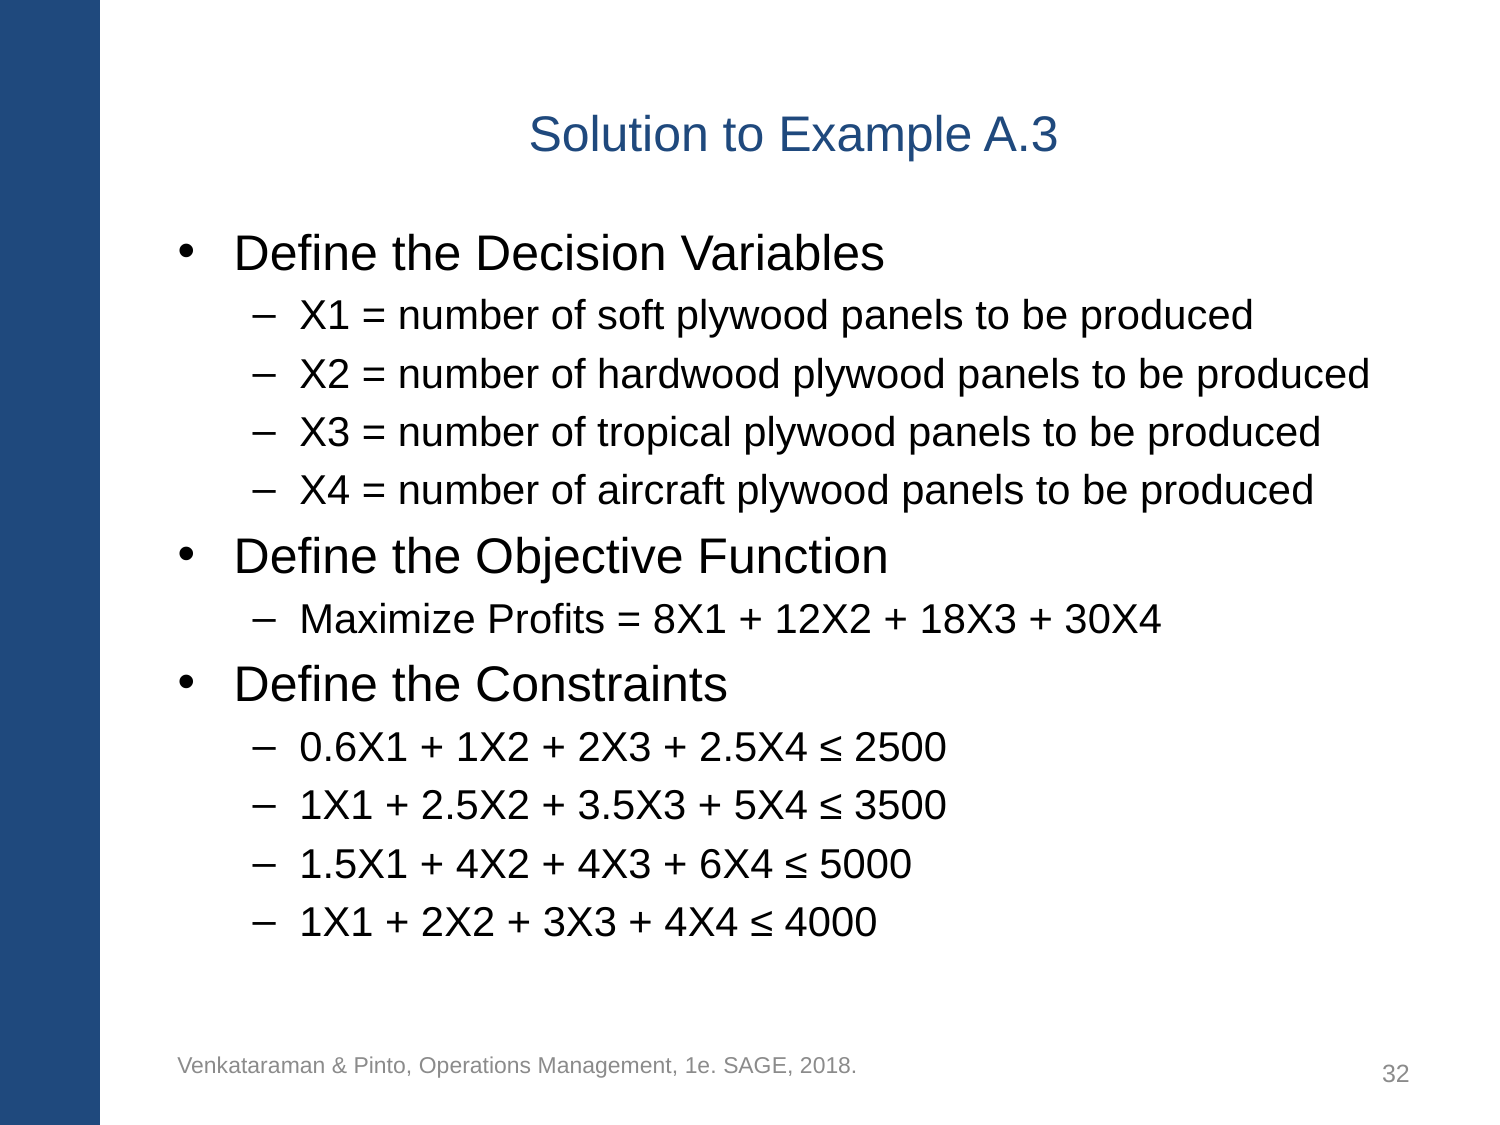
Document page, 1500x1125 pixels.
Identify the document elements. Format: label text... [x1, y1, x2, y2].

title Solution to Example A.3 [162, 37, 1425, 212]
list Define the Decision Variables X1 = number of soft plywood panels to be produced X2 = number of hardwood plywood panels to be produced X3 = number of tropical plywood panels to be produced X4 = number of aircraft plywood panels to be produced Define the Objective Function Maximize Profits = 8X1 + 12X2 + 18X3 + 30X4 Define the Constraints 0.6X1 + 1X2 + 2X3 + 2.5X4 ≤ 2500 1X1 + 2.5X2 + 3.5X3 + 5X4 ≤ 3500 1.5X1 + 4X2 + 4X3 + 6X4 ≤ 5000 1X1 + 2X2 + 3X3 + 4X4 ≤ 4000 [162, 212, 1425, 1025]
slide_number 32 [1350, 1042, 1425, 1103]
footer Venkataraman & Pinto, Operations Management, 1e. SAGE, 2018. [162, 1042, 1313, 1103]
